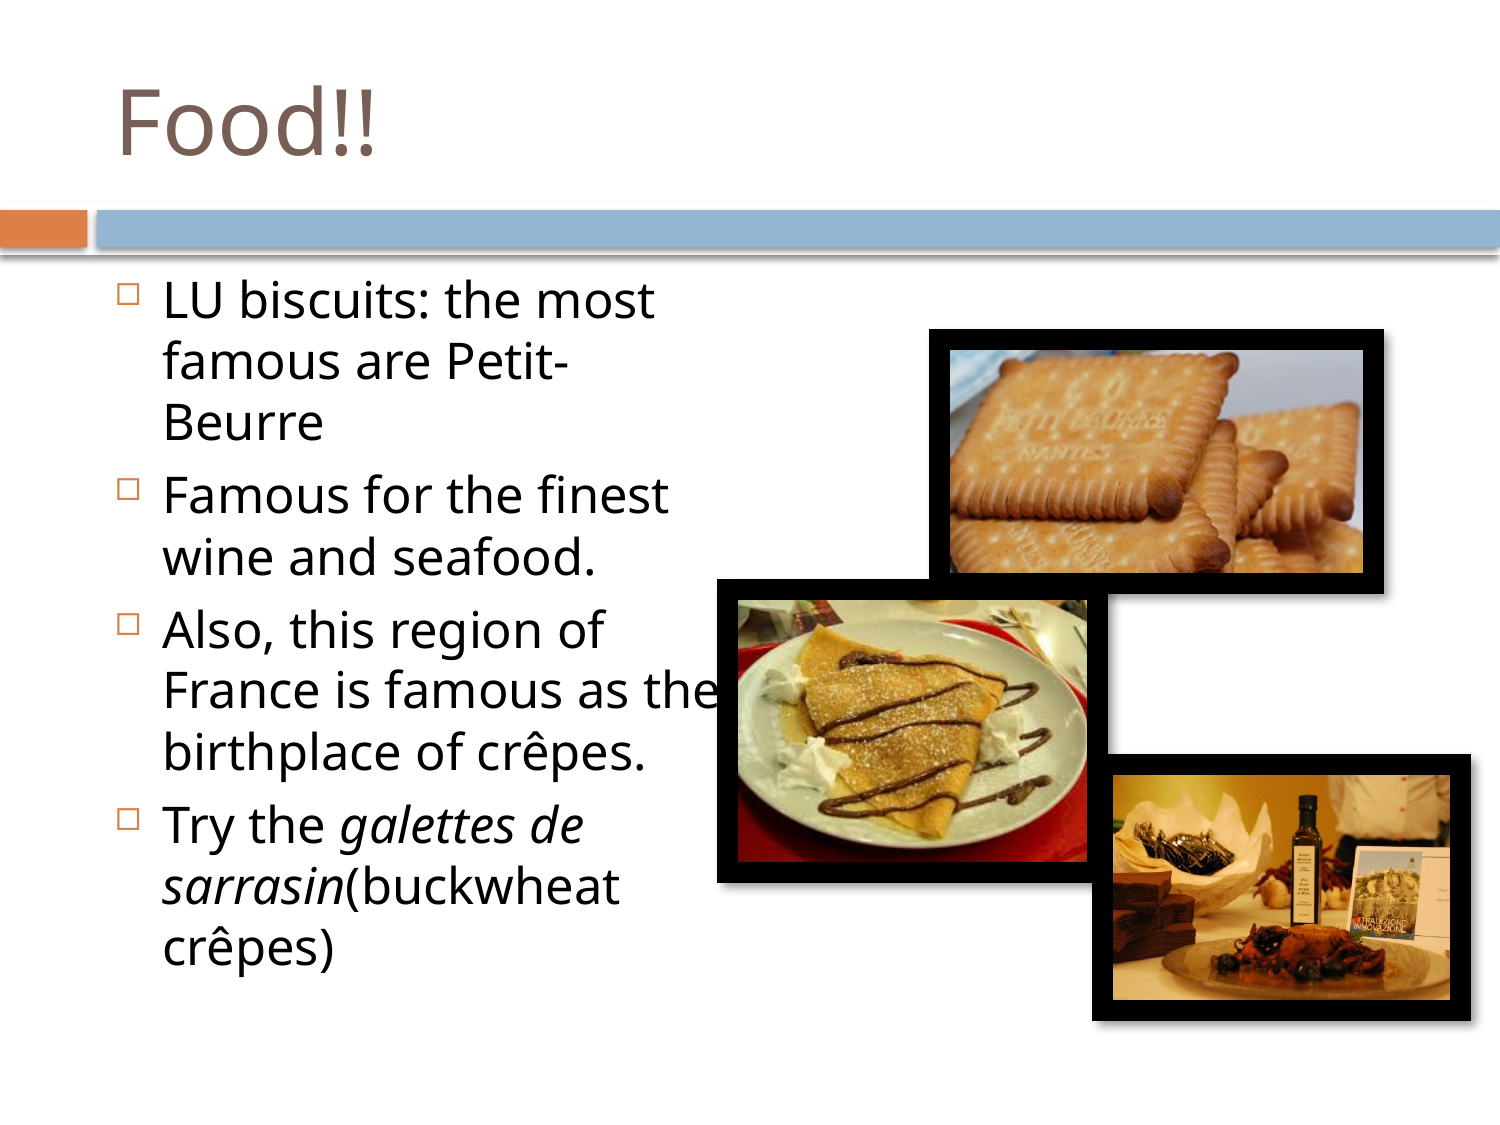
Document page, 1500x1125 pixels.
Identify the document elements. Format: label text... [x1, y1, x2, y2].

picture [1112, 774, 1451, 1001]
title Food!! [99, 37, 1438, 200]
picture [737, 599, 1088, 863]
list LU biscuits: the most famous are Petit-Beurre Famous for the finest wine and seafood. Also, this region of France is famous as the birthplace of crêpes. Try the galettes de sarrasin(buckwheat crêpes) [99, 260, 738, 1011]
picture [949, 349, 1364, 574]
